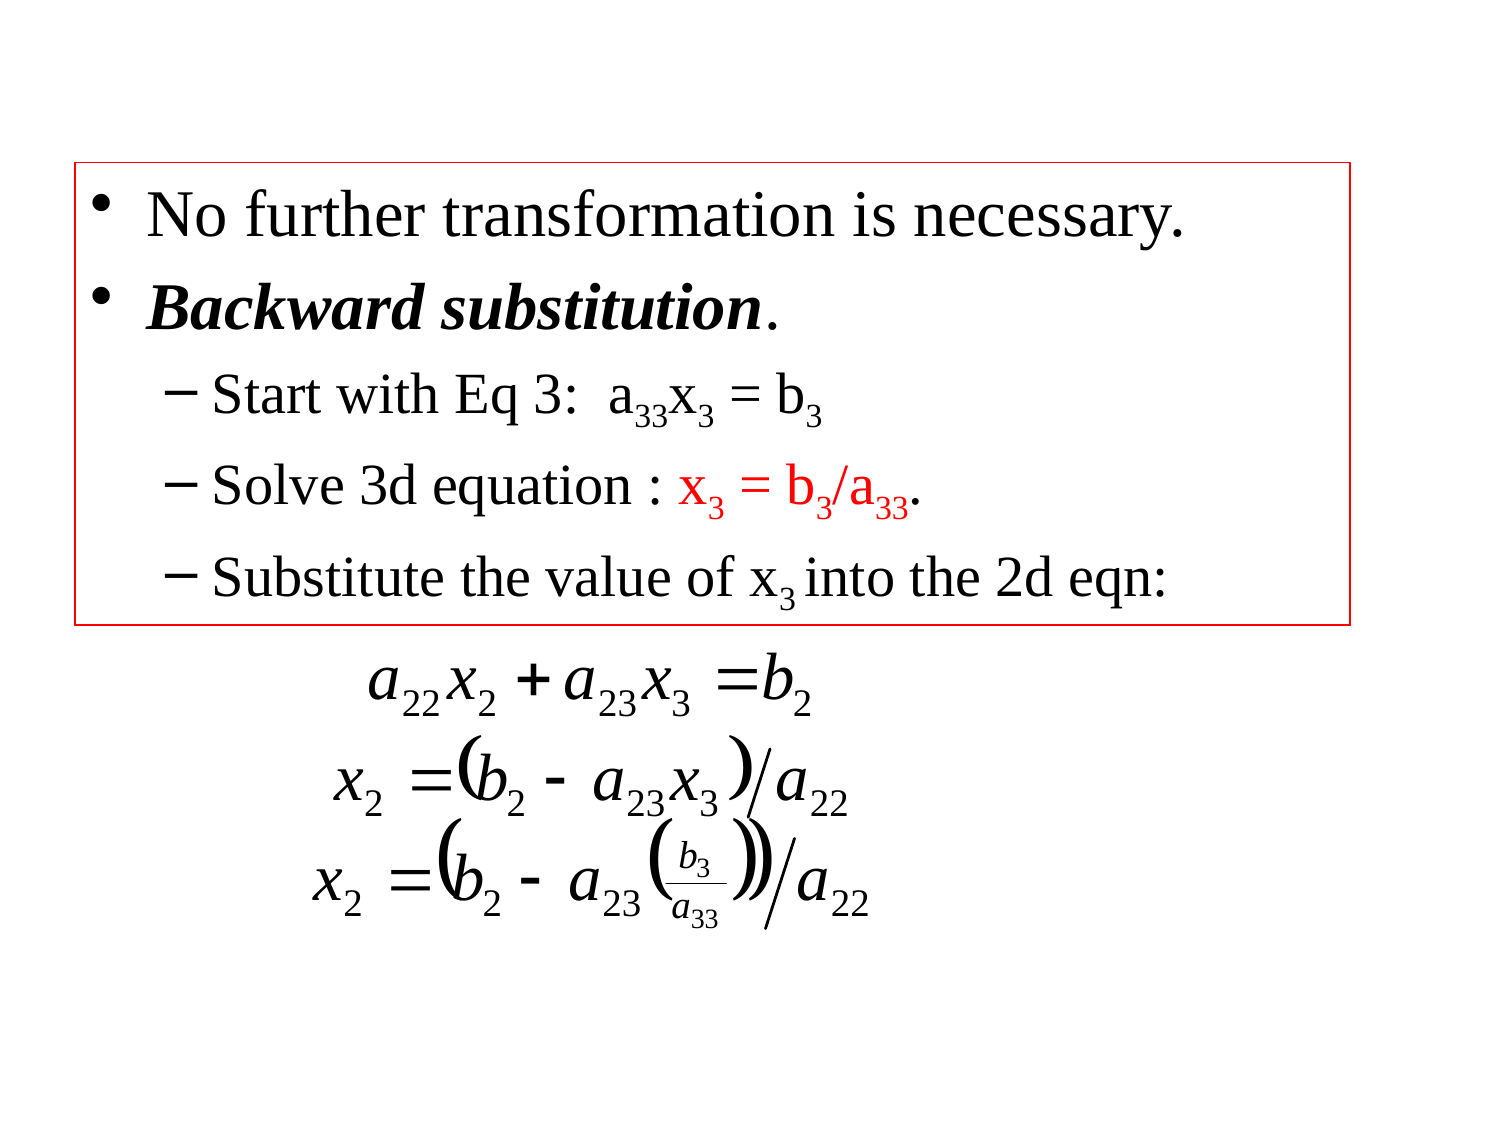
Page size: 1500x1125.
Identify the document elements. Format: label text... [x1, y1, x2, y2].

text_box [299, 637, 891, 1028]
list No further transformation is necessary. Backward substitution. Start with Eq 3: a33x3 = b3 Solve 3d equation : x3 = b3/a33. Substitute the value of x3 into the 2d eqn: [74, 162, 1351, 626]
